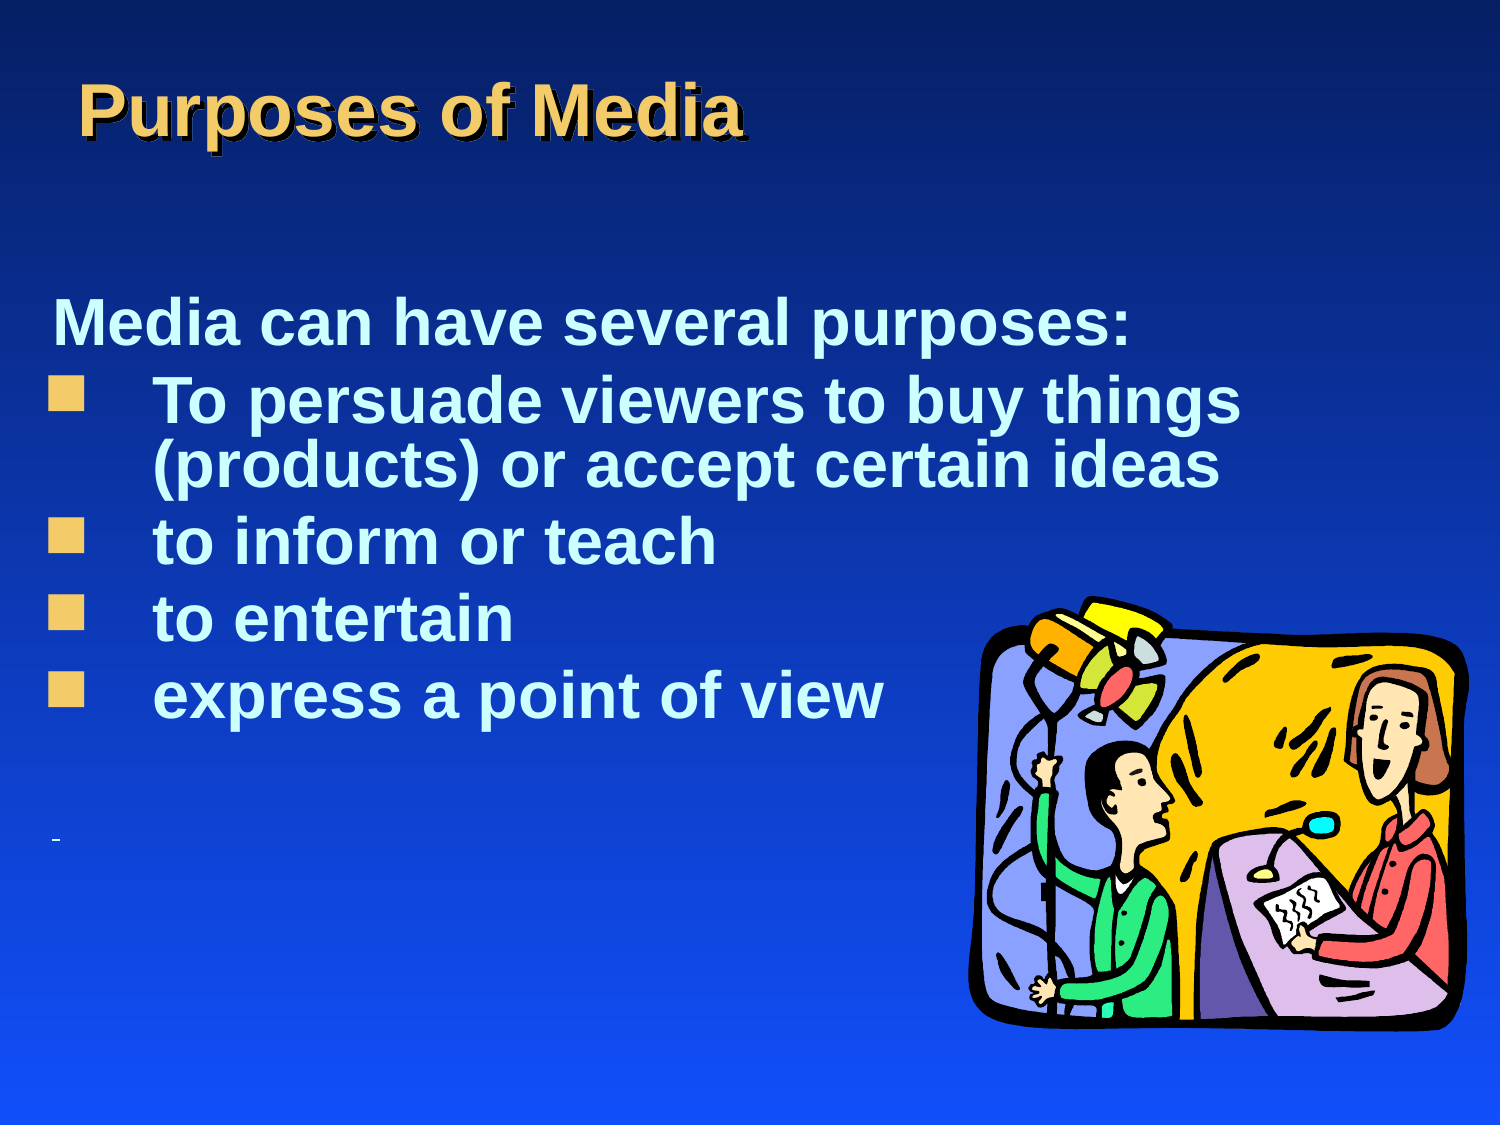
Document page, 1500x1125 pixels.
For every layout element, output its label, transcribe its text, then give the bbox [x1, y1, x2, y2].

title Purposes of Media [61, 24, 1451, 188]
picture [962, 590, 1476, 1038]
list Media can have several purposes: To persuade viewers to buy things (products) or accept certain ideas to inform or teach to entertain express a point of view [36, 286, 1376, 1051]
